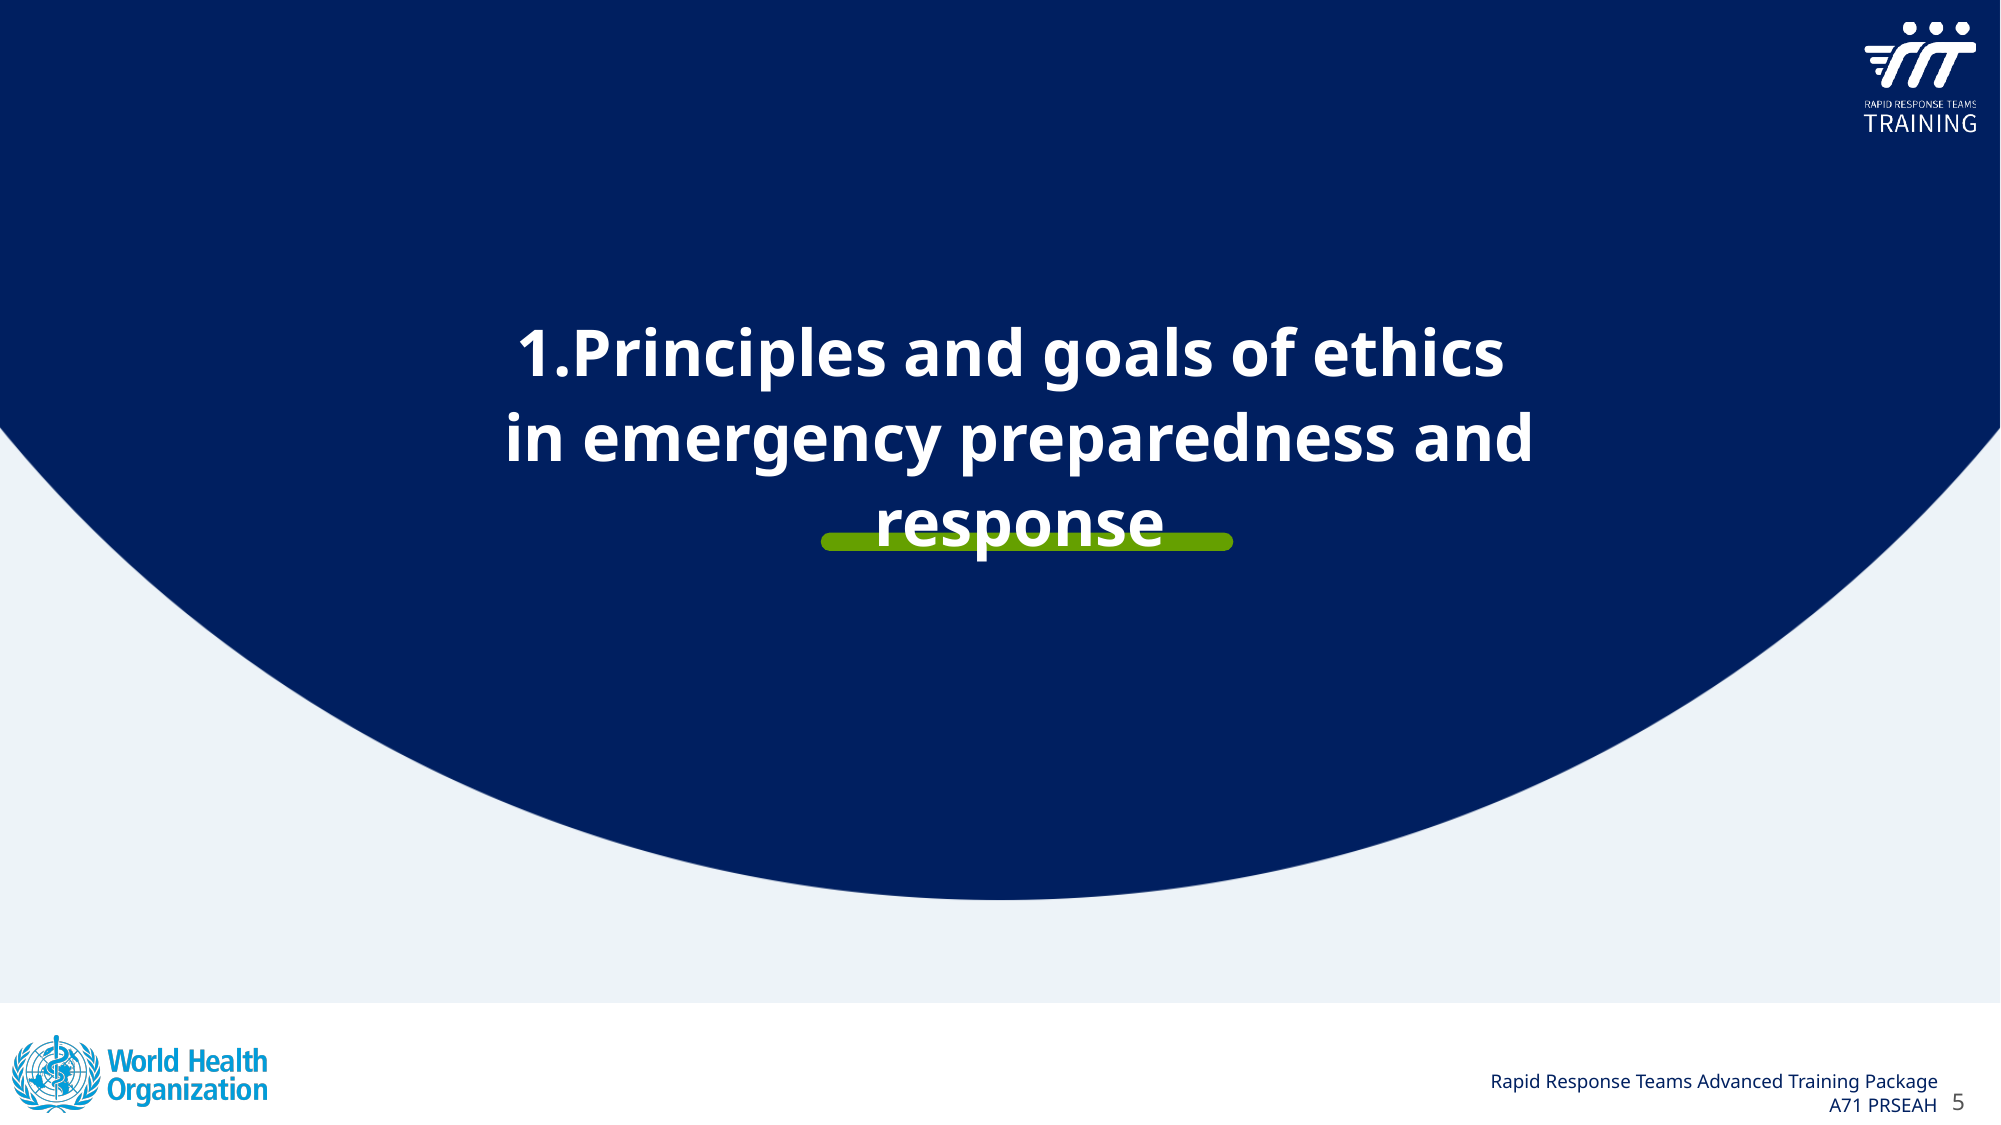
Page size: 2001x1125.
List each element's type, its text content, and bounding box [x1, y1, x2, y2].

list 1.Principles and goals of ethics in emergency preparedness and response [335, 277, 1705, 586]
slide_number 5 [1882, 1037, 1916, 1092]
picture [12, 1083, 48, 1113]
picture [12, 1035, 267, 1113]
picture [58, 1050, 64, 1058]
picture [0, 0, 2001, 1003]
